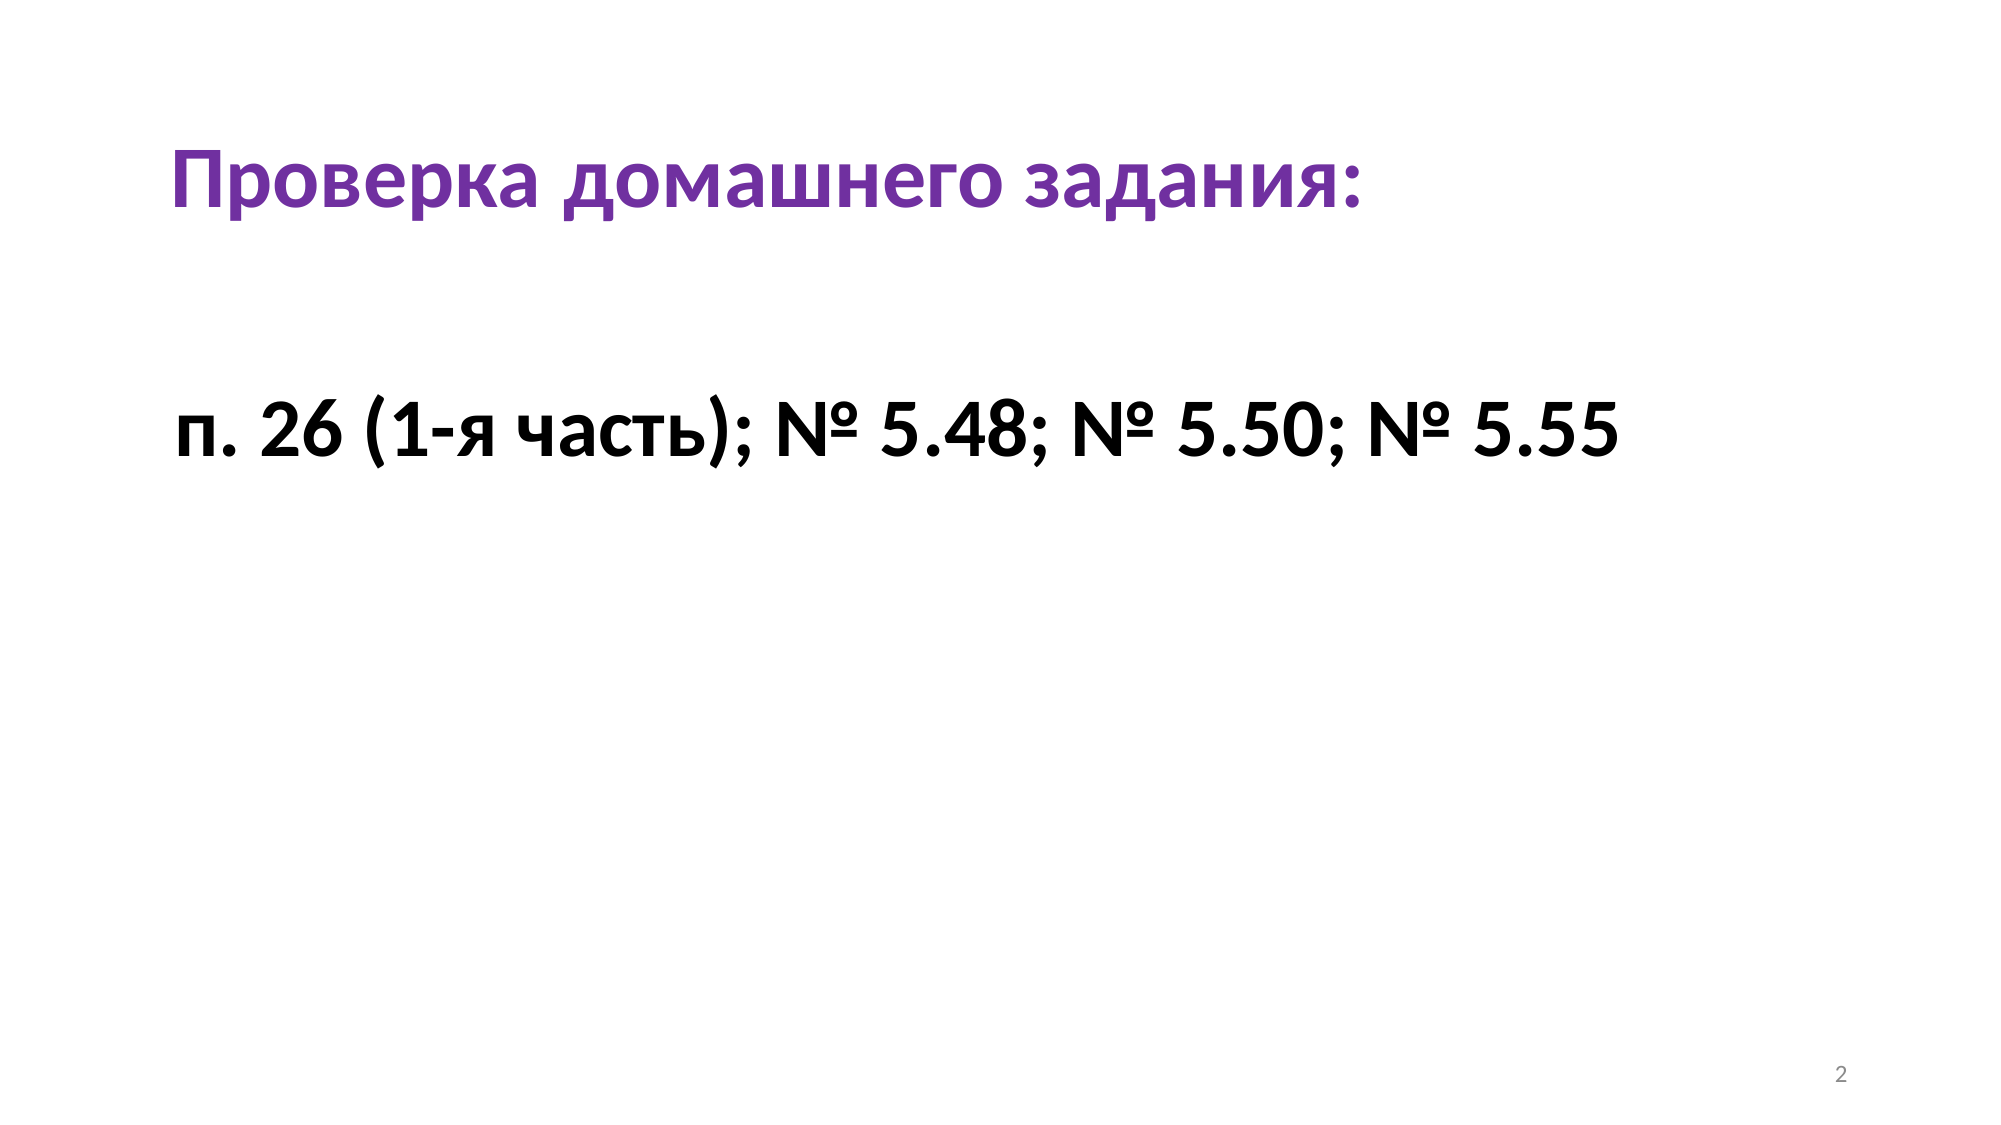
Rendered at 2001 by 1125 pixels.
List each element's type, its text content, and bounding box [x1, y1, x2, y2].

slide_number 2 [1412, 1042, 1863, 1103]
title Проверка домашнего задания: [132, 123, 1857, 341]
text_box п. 26 (1-я часть); № 5.48; № 5.50; № 5.55 [159, 315, 1881, 480]
